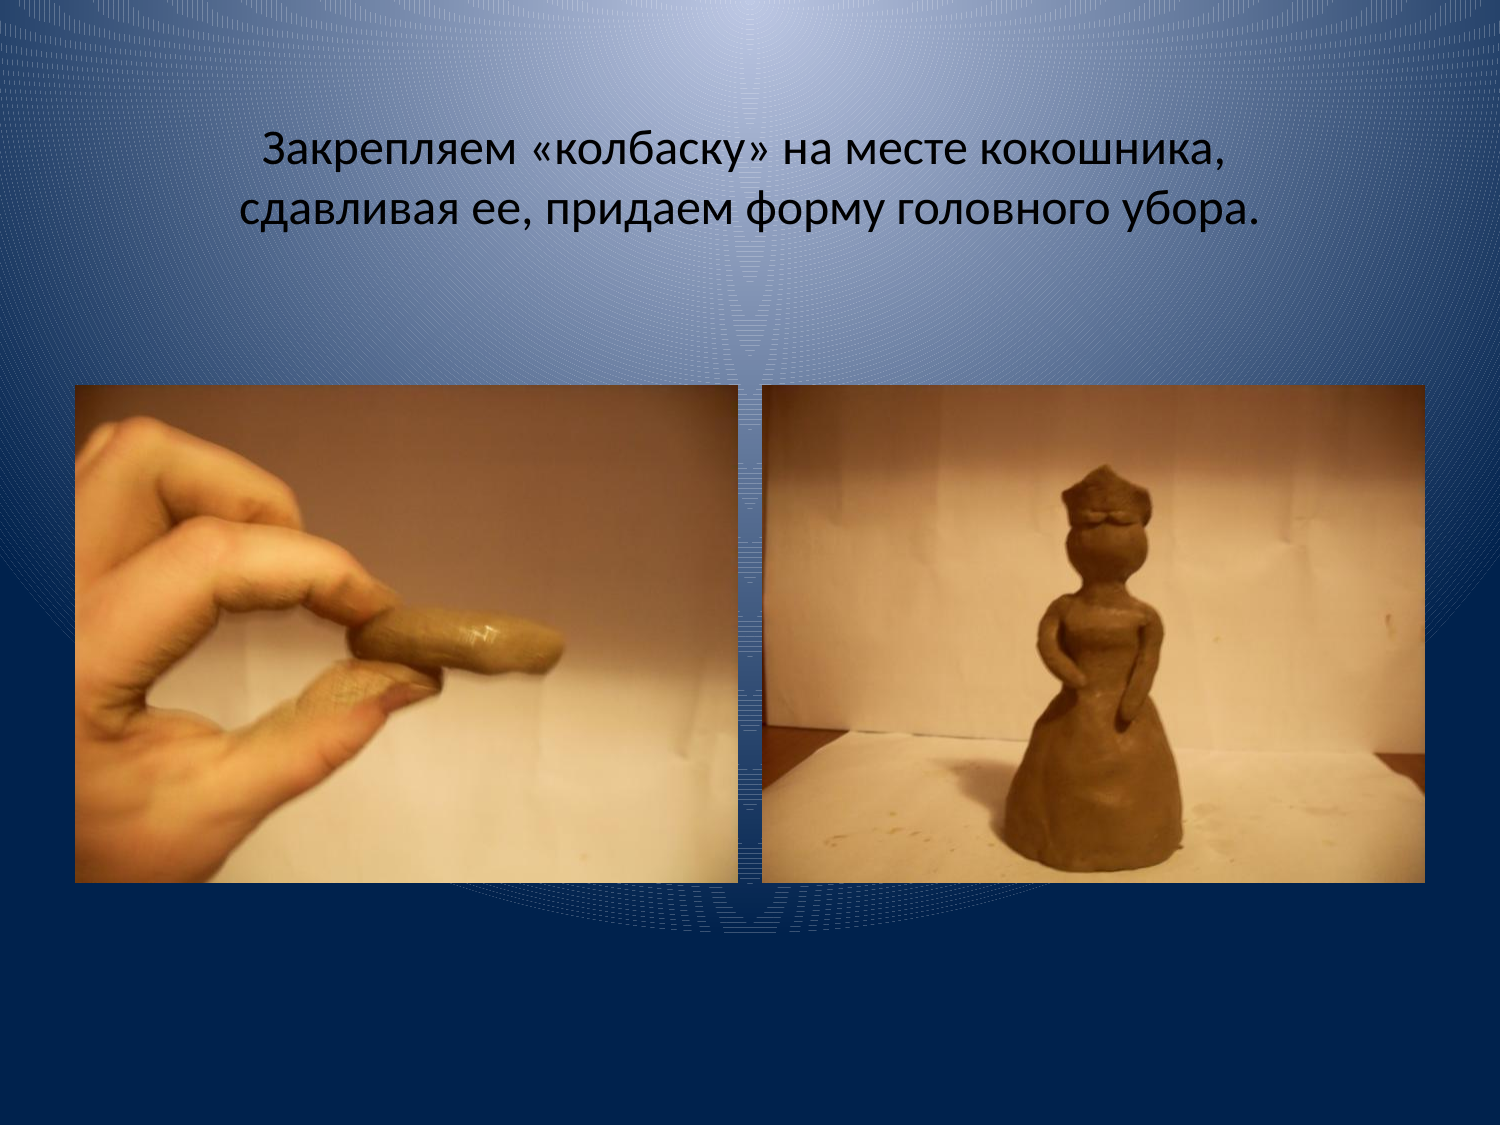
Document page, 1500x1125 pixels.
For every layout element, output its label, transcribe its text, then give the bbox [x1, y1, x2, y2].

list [762, 384, 1426, 883]
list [74, 384, 738, 883]
title Закрепляем «колбаску» на месте кокошника, сдавливая ее, придаем форму головного убора. [75, 45, 1425, 305]
